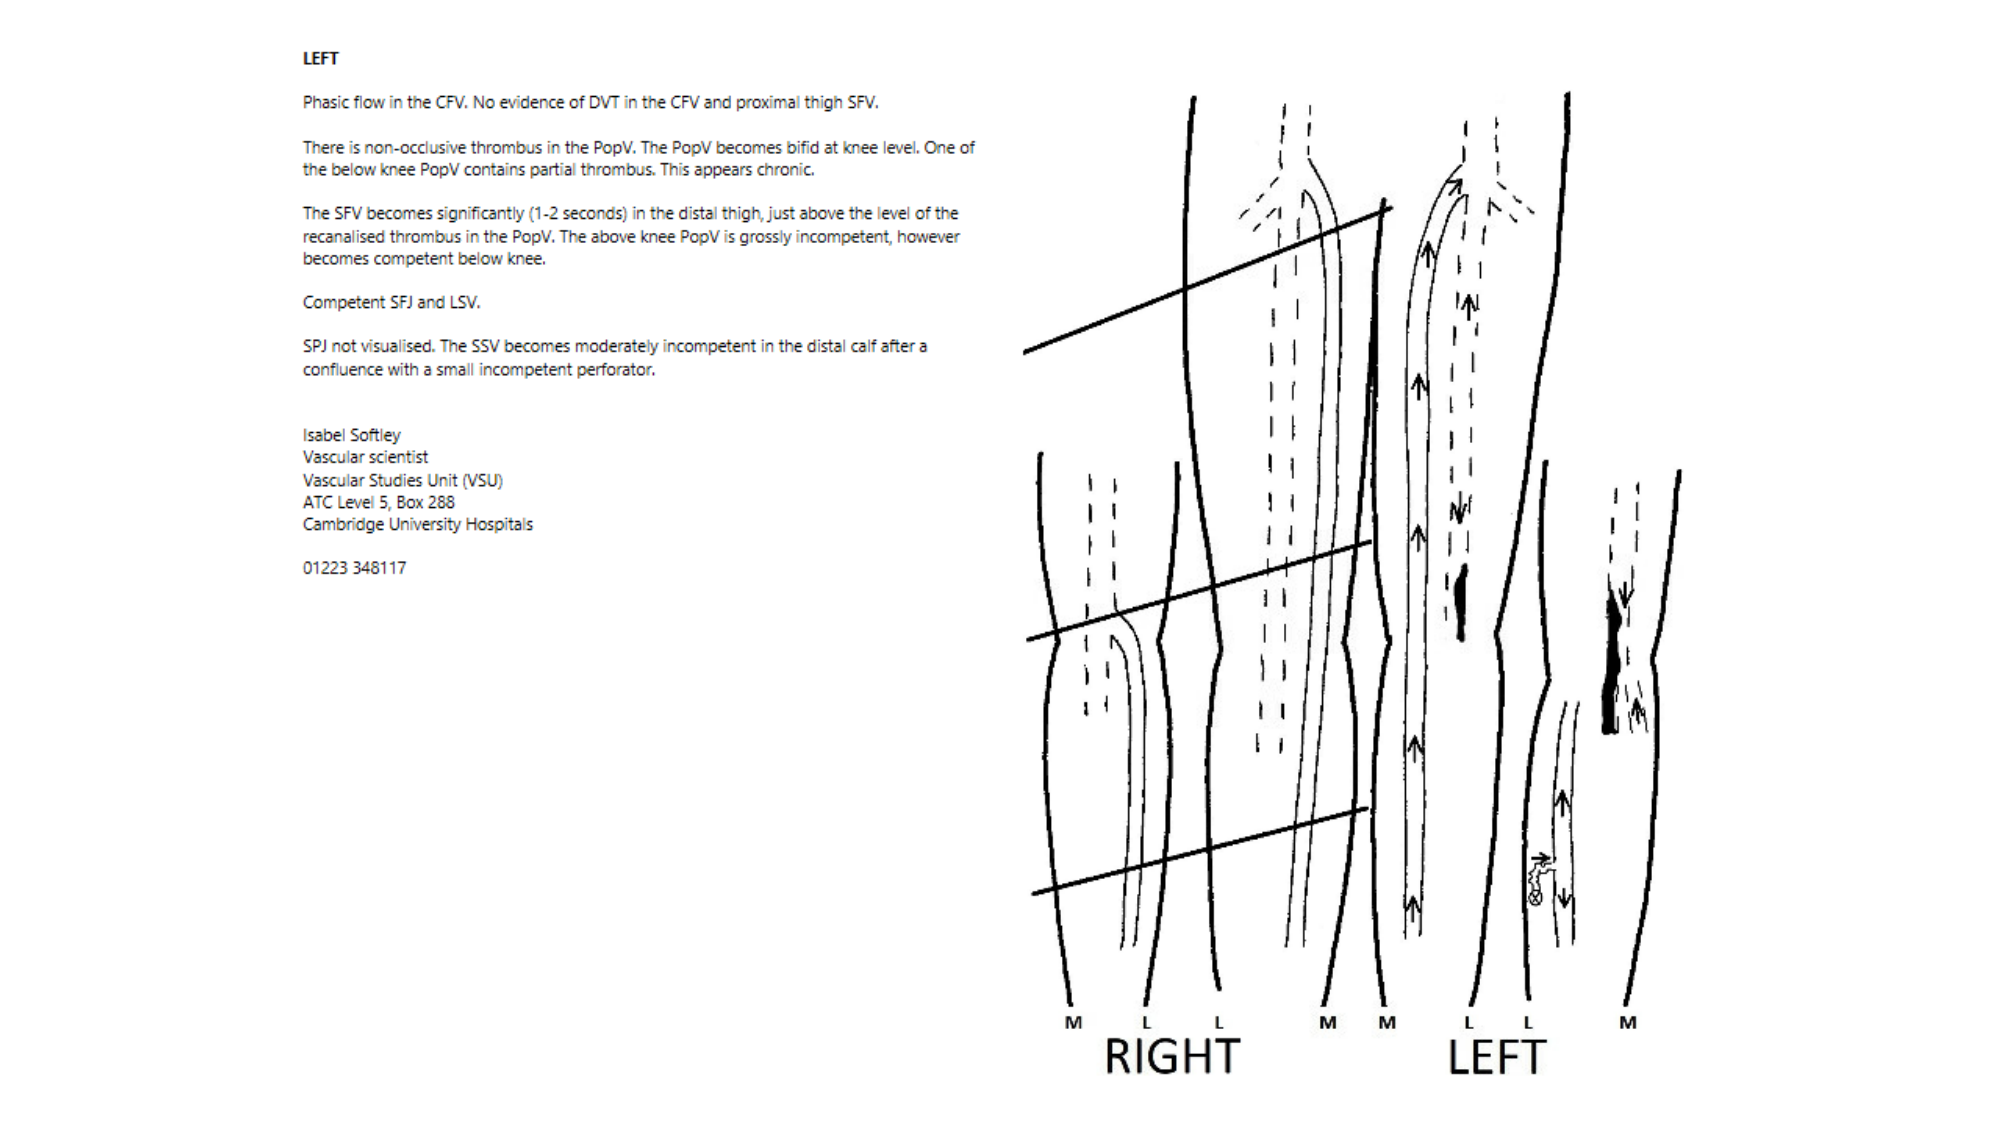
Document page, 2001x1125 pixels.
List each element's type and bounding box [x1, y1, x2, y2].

picture [298, 46, 1702, 1079]
